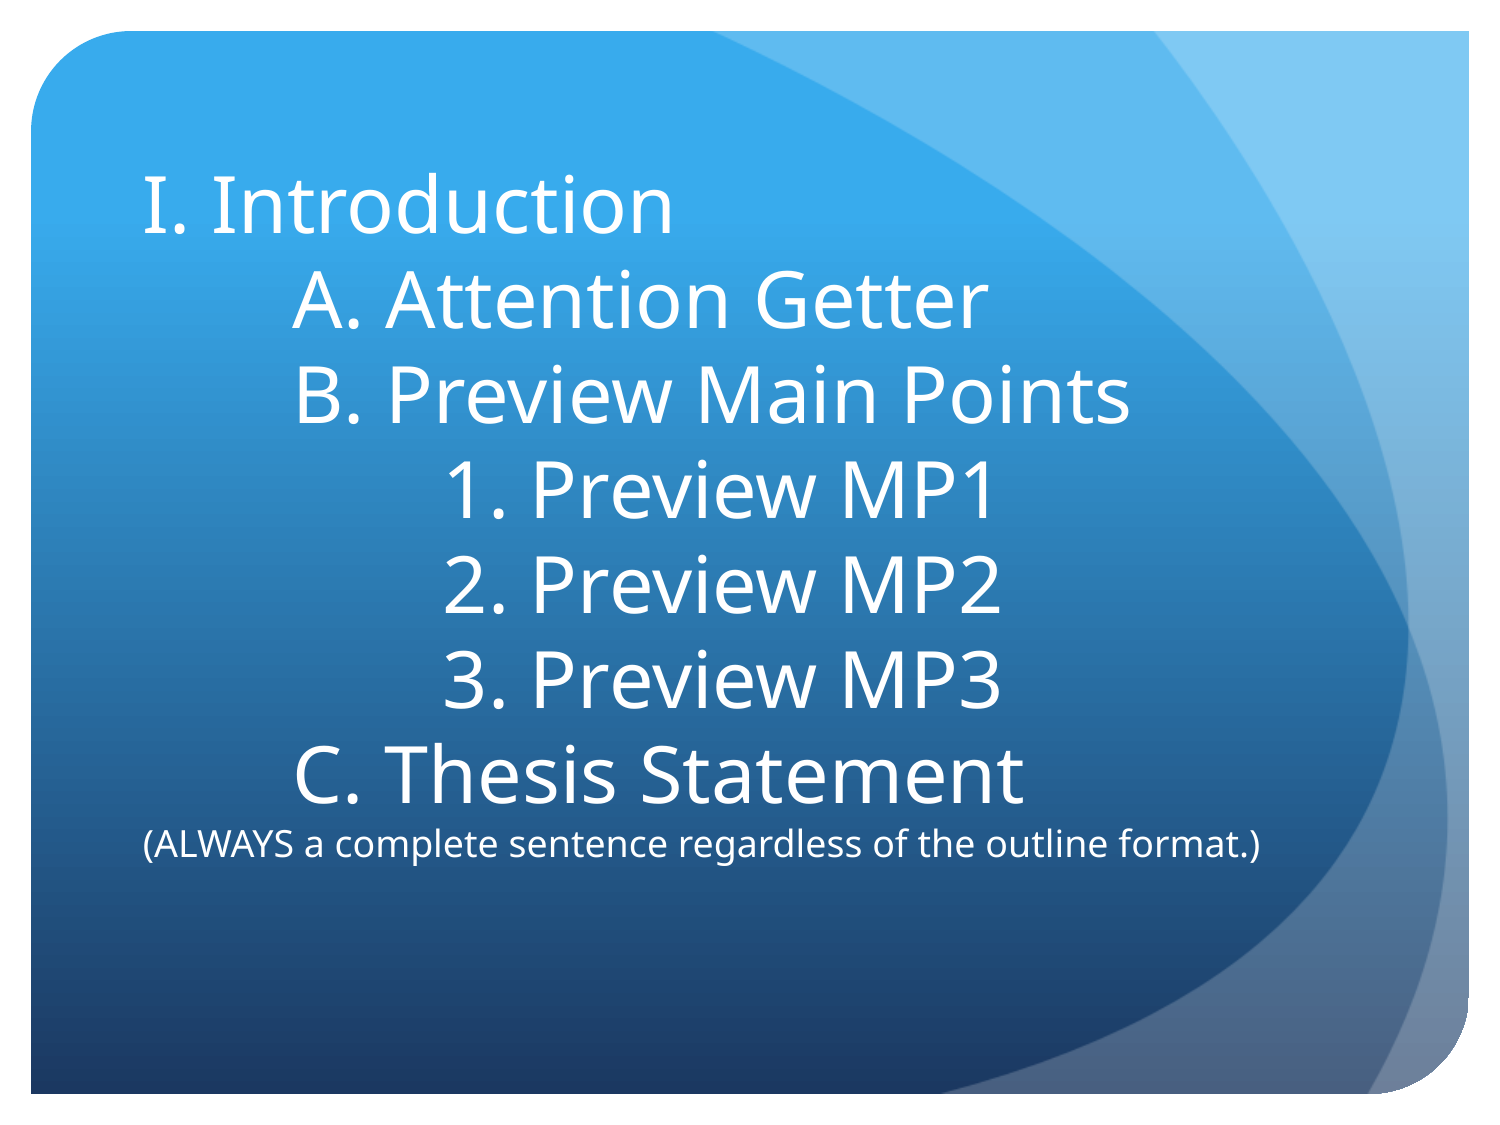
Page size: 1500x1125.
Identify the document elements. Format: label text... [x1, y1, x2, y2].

title I. Introduction A. Attention Getter B. Preview Main Points 1. Preview MP1 2. Preview MP2 3. Preview MP3 C. Thesis Statement (ALWAYS a complete sentence regardless of the outline format.) [127, 62, 1372, 1063]
picture [24, 30, 1473, 1094]
